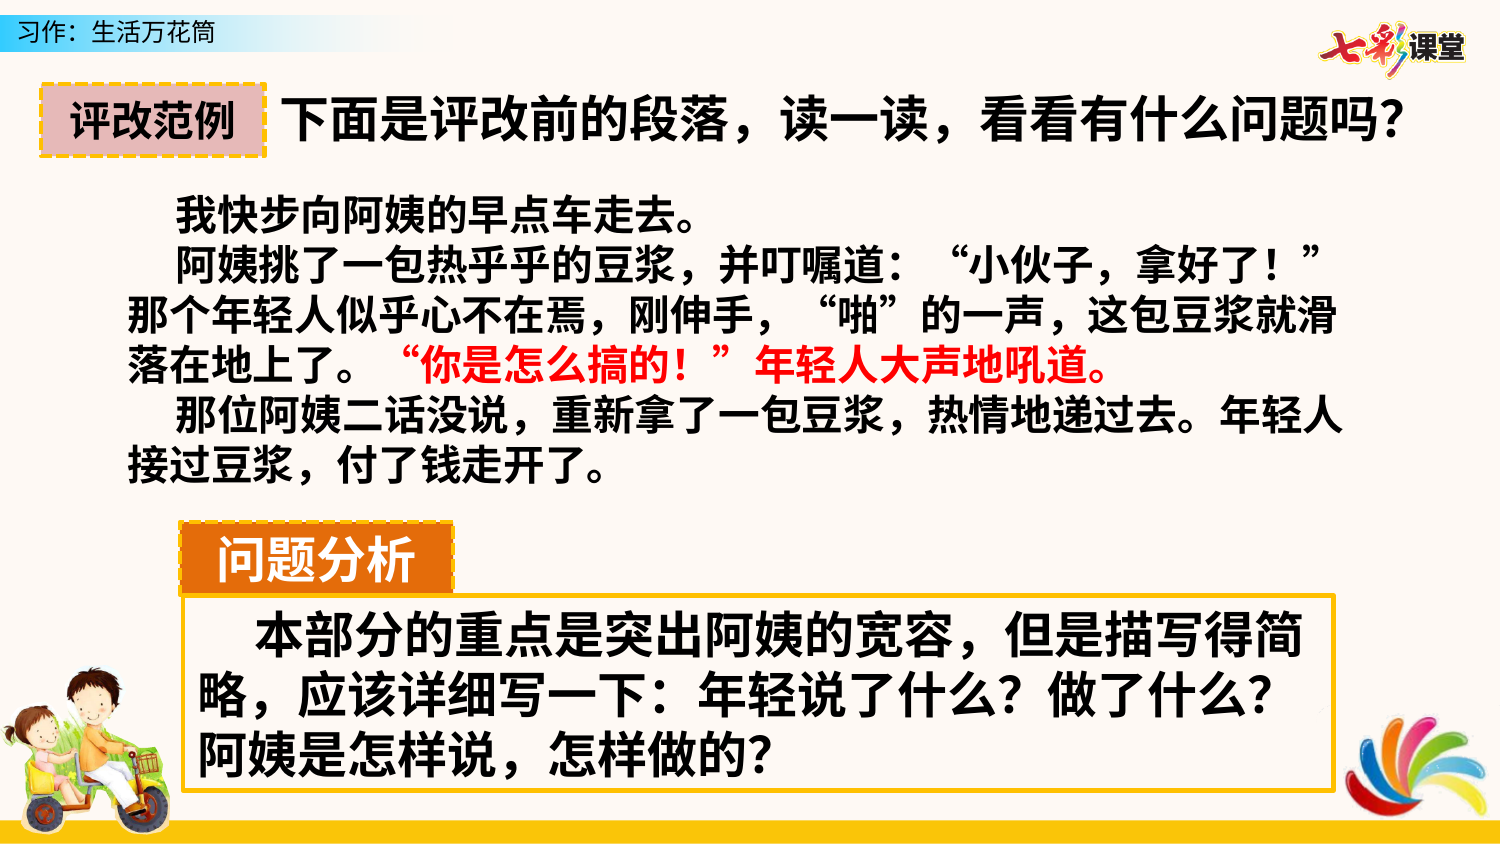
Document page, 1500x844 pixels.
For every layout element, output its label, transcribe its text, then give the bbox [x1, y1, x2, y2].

text_box 我快步向阿姨的早点车走去。 阿姨挑了一包热乎乎的豆浆，并叮嘱道：“小伙子，拿好了！”那个年轻人似乎心不在焉，刚伸手，“啪”的一声，这包豆浆就滑落在地上了。“你是怎么搞的！”年轻人大声地吼道。 那位阿姨二话没说，重新拿了一包豆浆，热情地递过去。年轻人接过豆浆，付了钱走开了。 [112, 181, 1386, 497]
text_box 本部分的重点是突出阿姨的宽容，但是描写得简略，应该详细写一下：年轻说了什么？做了什么？阿姨是怎样说，怎样做的？ [183, 595, 1334, 791]
text_box 评改范例 [39, 82, 267, 158]
text_box 下面是评改前的段落，读一读，看看有什么问题吗？ [264, 80, 1429, 156]
picture [1316, 20, 1468, 80]
picture [1316, 705, 1500, 821]
text_box 问题分析 [178, 520, 455, 597]
picture [0, 665, 170, 835]
